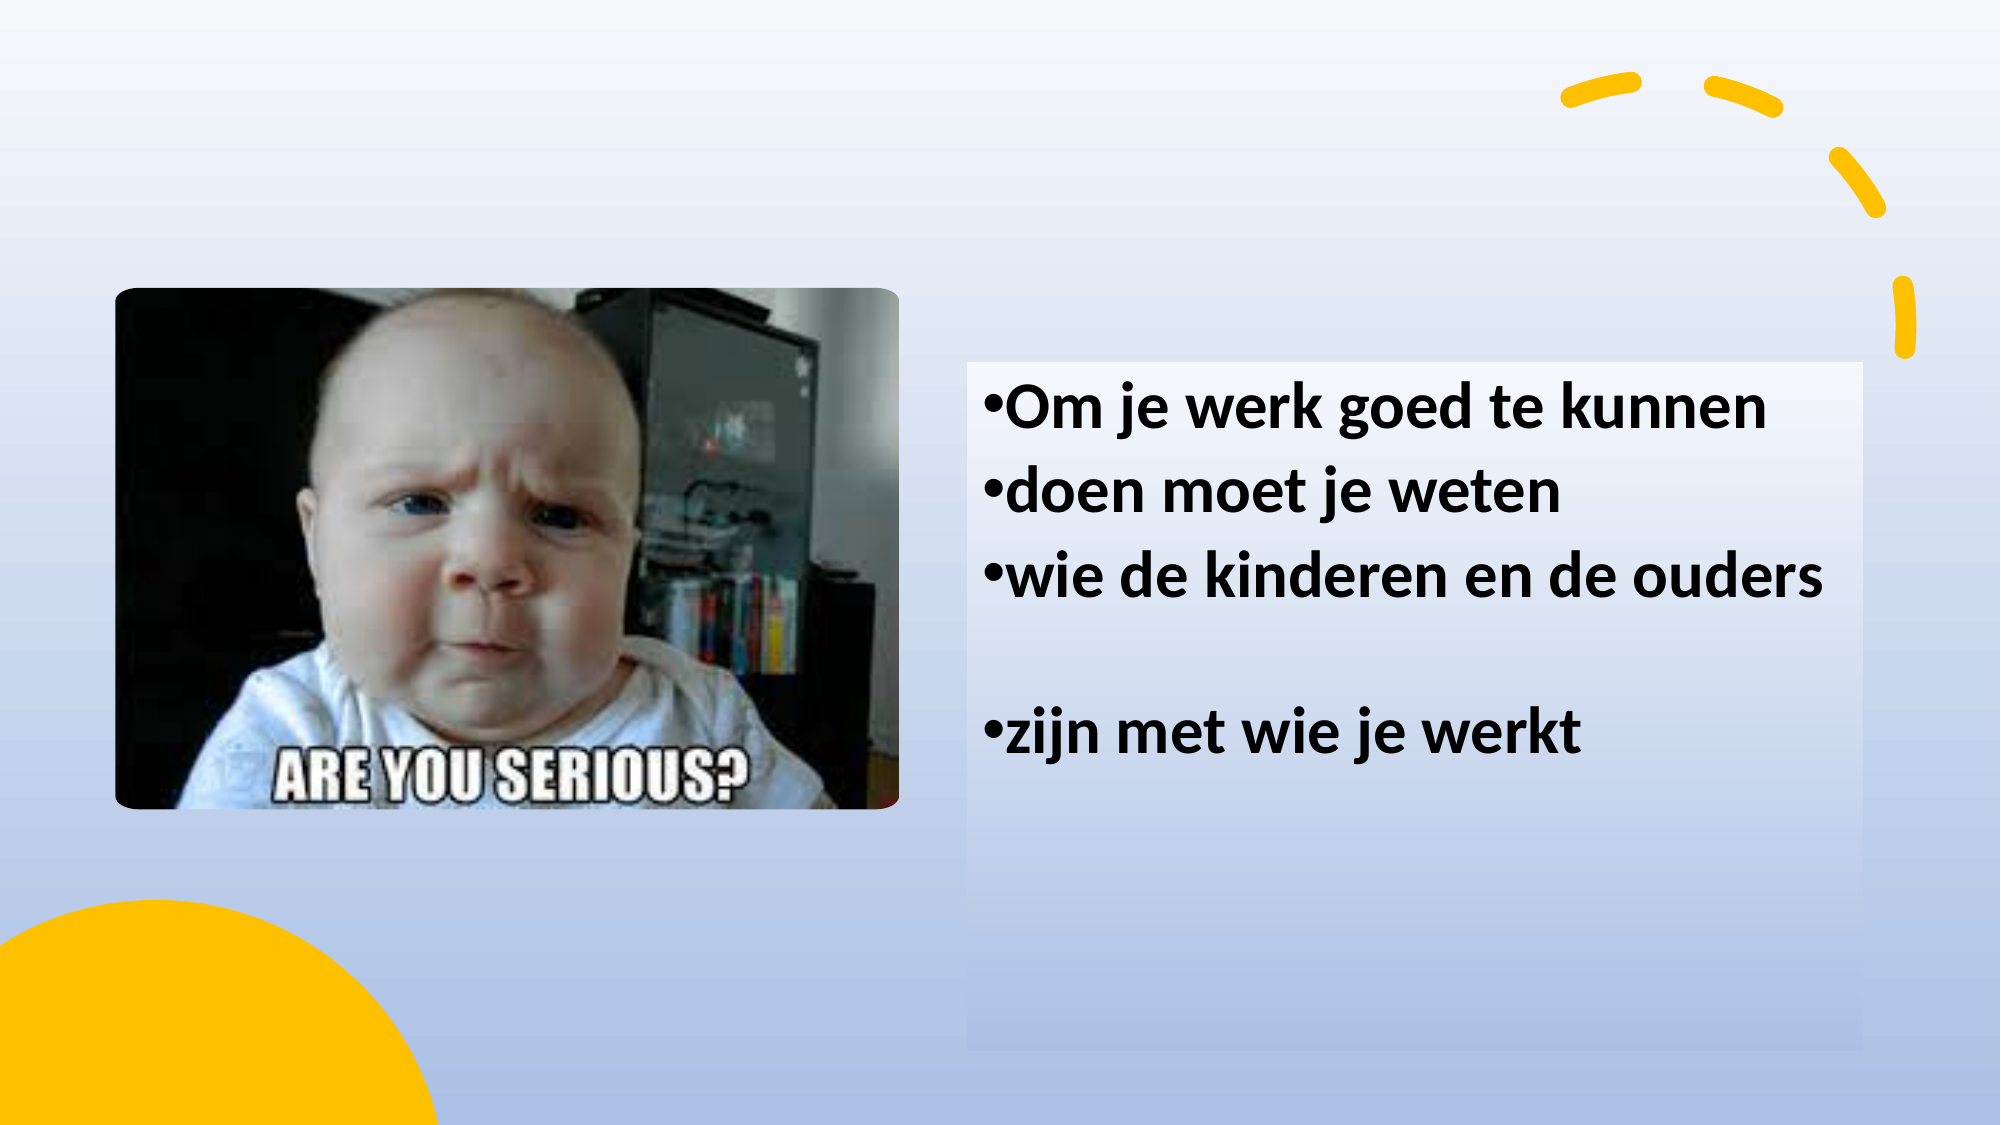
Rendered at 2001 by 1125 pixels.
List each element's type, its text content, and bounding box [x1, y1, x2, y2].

text_box [0, 898, 440, 1125]
text_box [0, 0, 2000, 1125]
text_box Om je werk goed te kunnen doen moet je weten wie de kinderen en de ouders zijn met wie je werkt [967, 362, 1863, 1051]
picture [115, 287, 900, 810]
text_box [1561, 79, 1907, 350]
